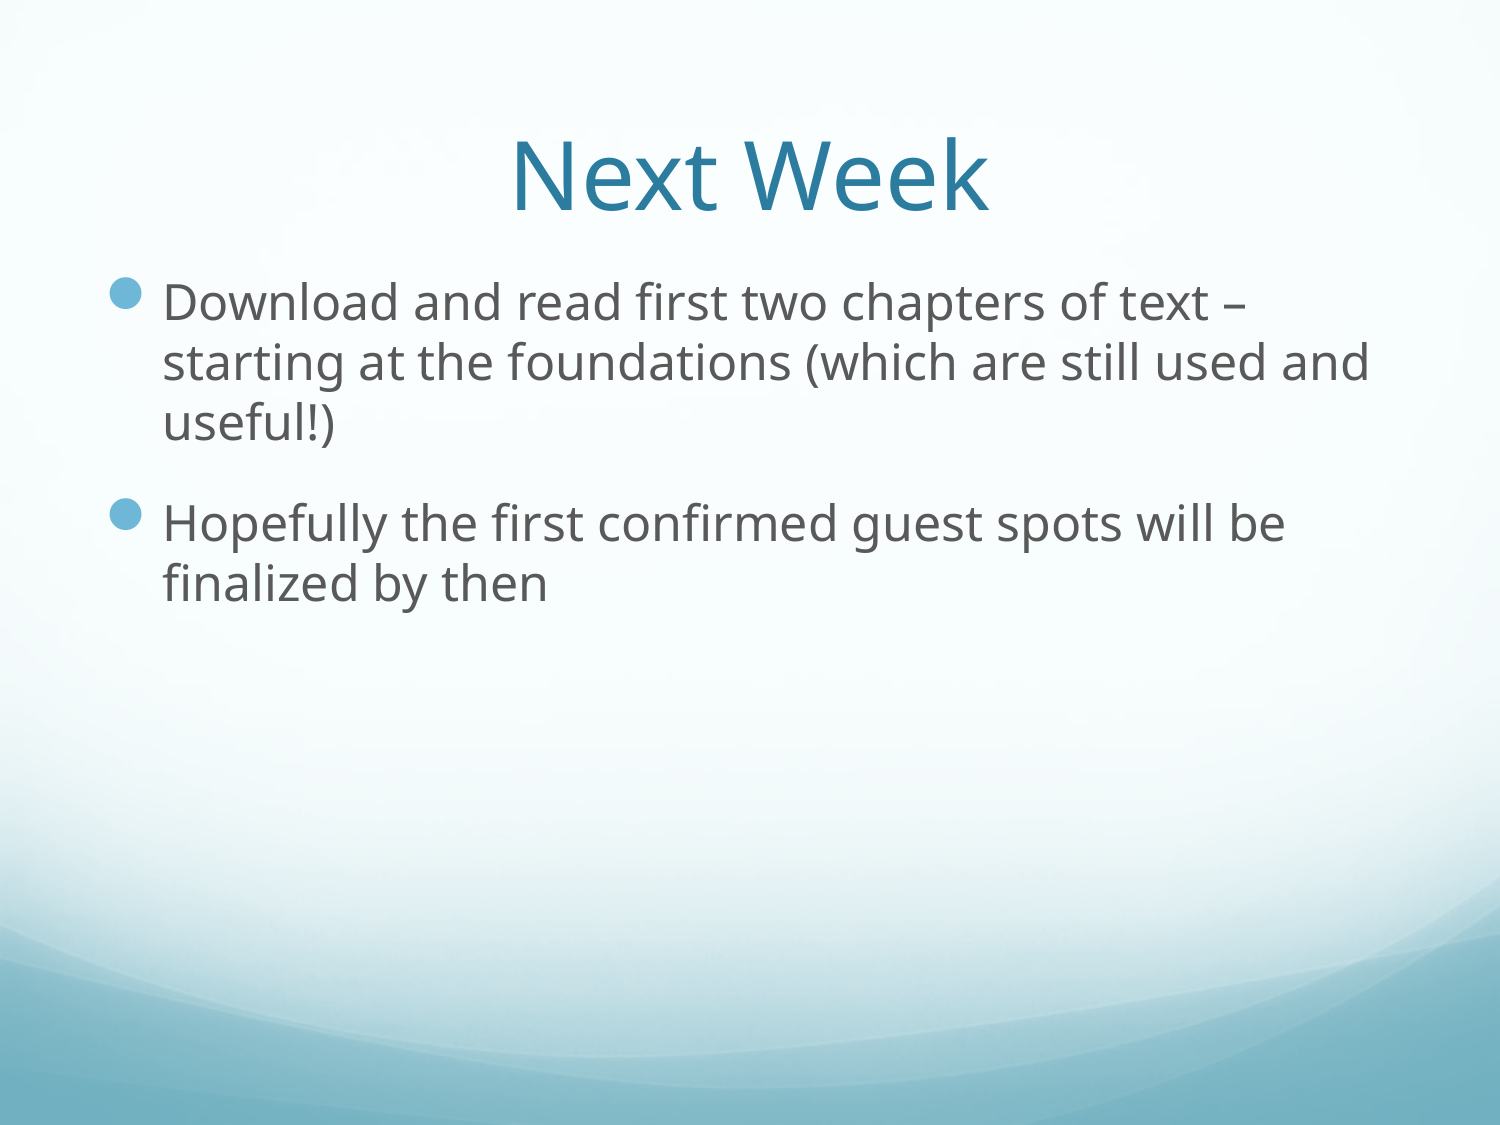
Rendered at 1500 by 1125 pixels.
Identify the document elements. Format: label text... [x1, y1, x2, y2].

title Next Week [90, 17, 1410, 237]
list Download and read first two chapters of text – starting at the foundations (which are still used and useful!) Hopefully the first confirmed guest spots will be finalized by then [90, 262, 1410, 975]
